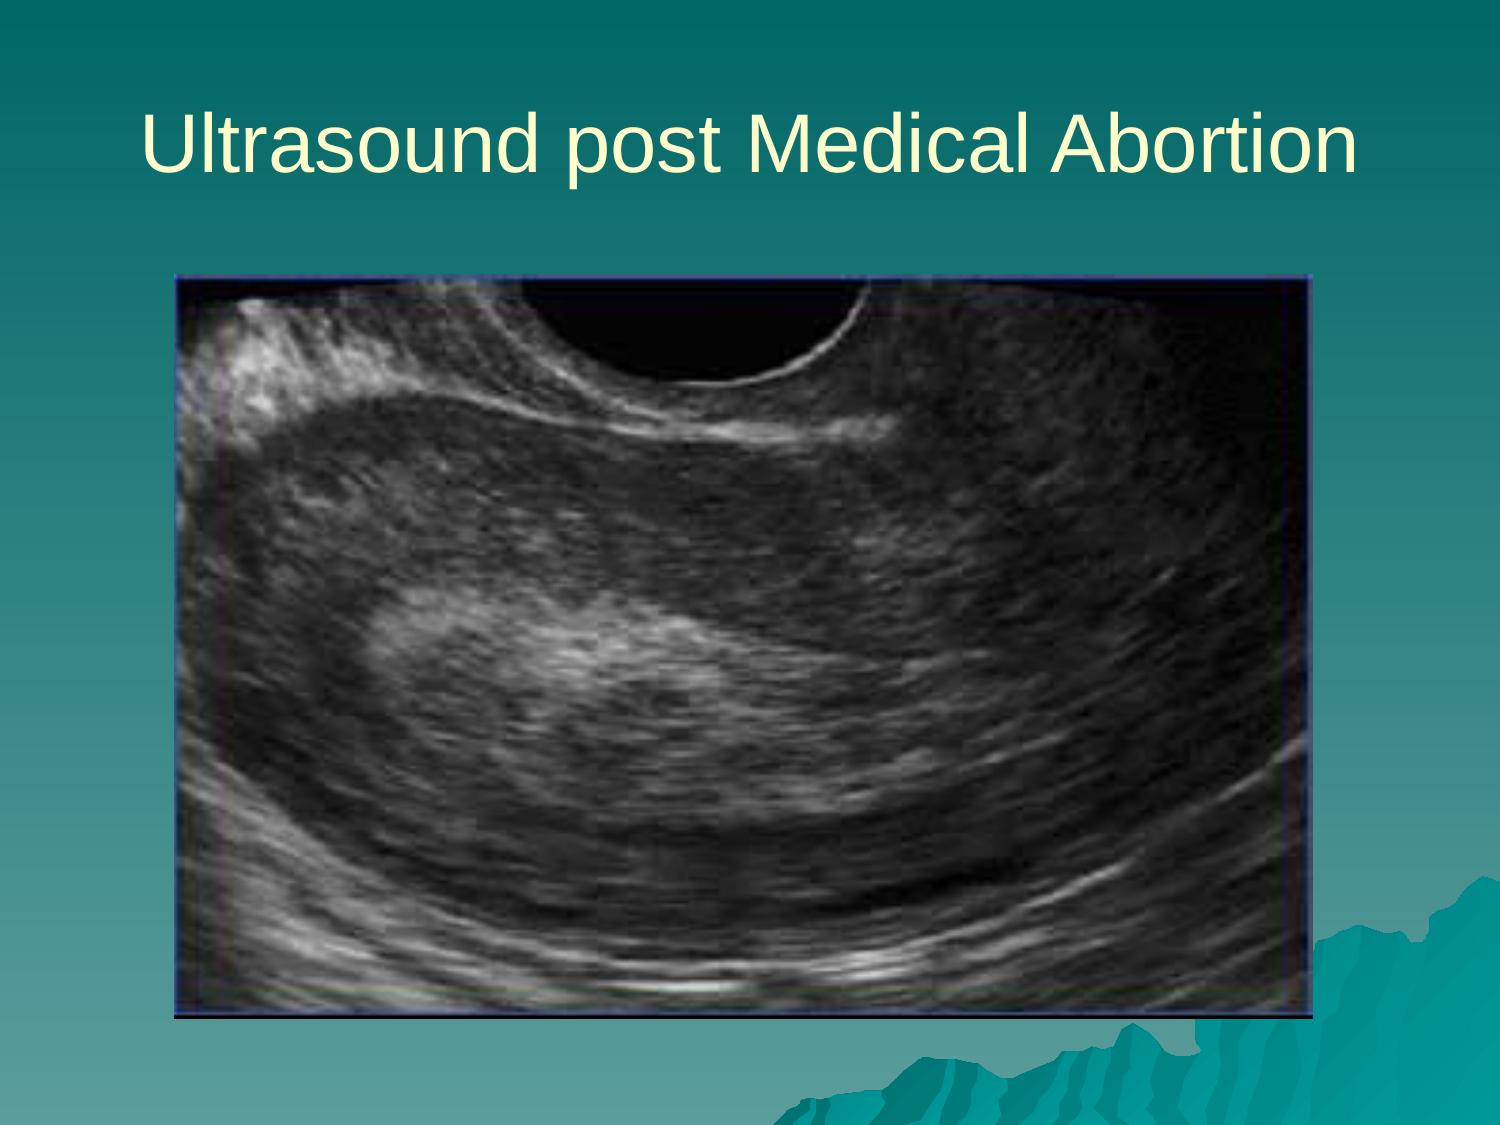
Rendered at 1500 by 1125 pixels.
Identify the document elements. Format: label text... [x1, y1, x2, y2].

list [174, 274, 1313, 1019]
title Ultrasound post Medical Abortion [74, 45, 1426, 233]
